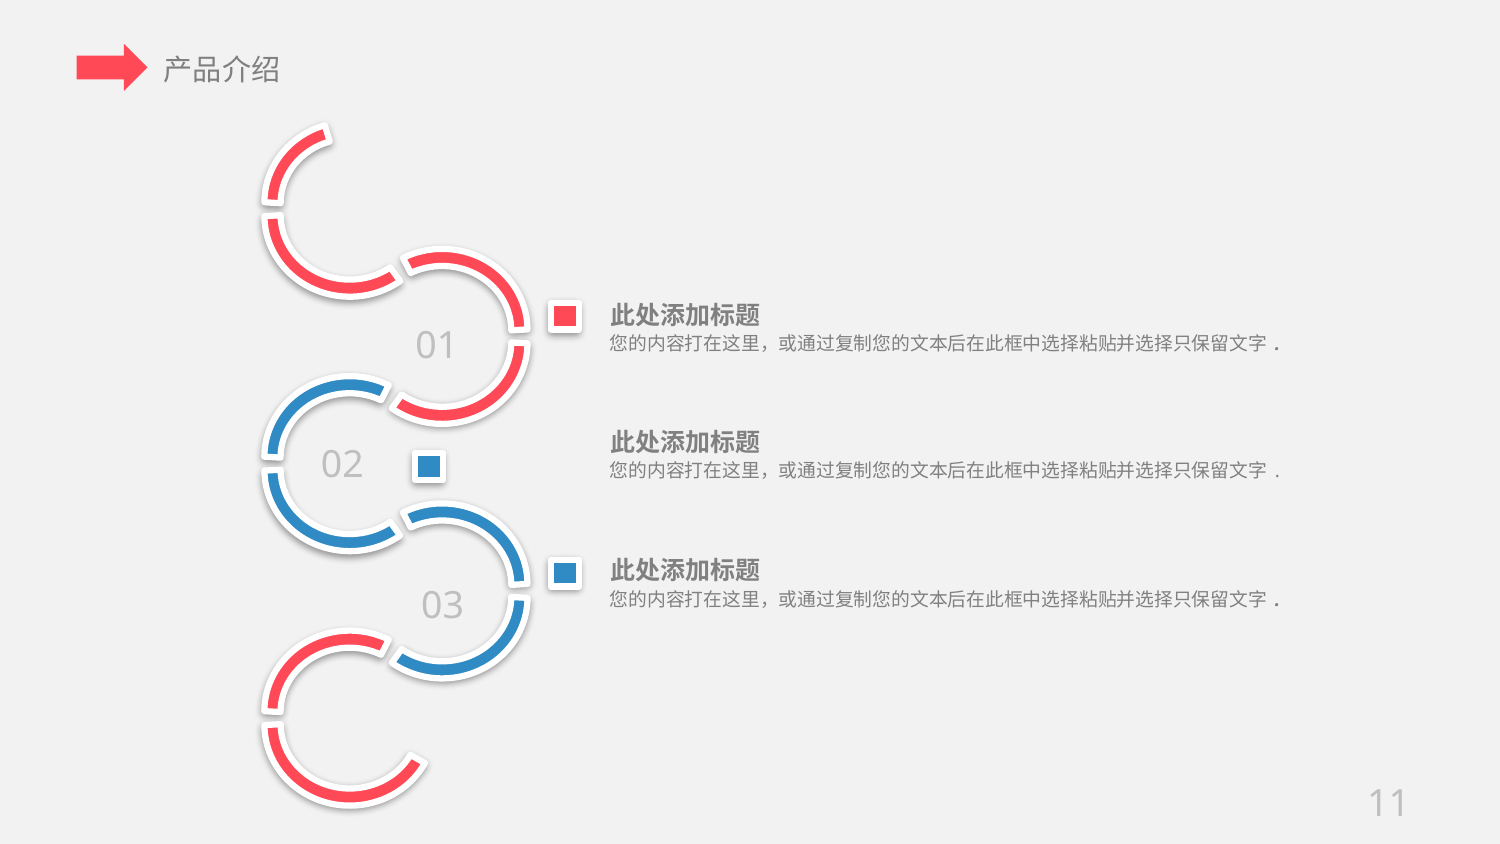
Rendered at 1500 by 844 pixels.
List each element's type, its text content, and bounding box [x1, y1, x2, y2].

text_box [264, 124, 528, 806]
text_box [550, 291, 1394, 363]
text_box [550, 547, 1394, 618]
slide_number 11 [1074, 552, 1425, 844]
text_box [602, 418, 1394, 489]
